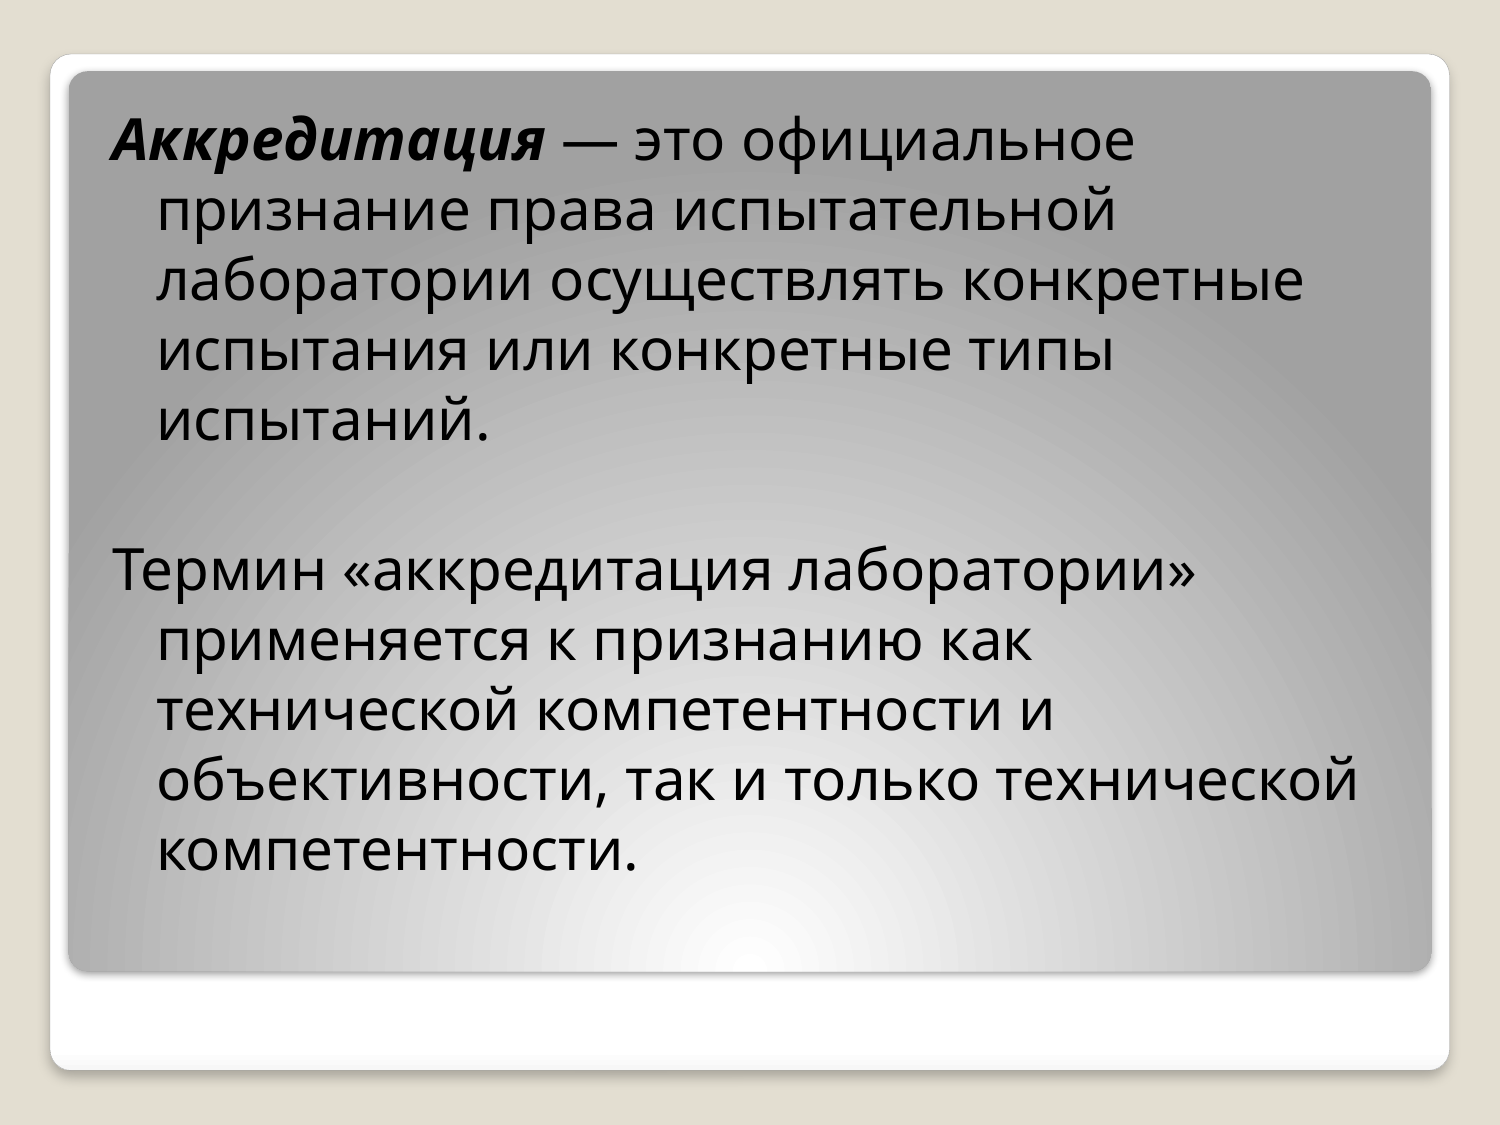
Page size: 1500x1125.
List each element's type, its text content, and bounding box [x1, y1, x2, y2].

list Аккредитация — это официальное признание права испытательной лаборатории осуществлять конкретные испытания или конкретные типы испытаний. Термин «аккредитация лаборатории» применяется к признанию как технической компетентности и объективности, так и только технической компетентности. [82, 86, 1425, 975]
